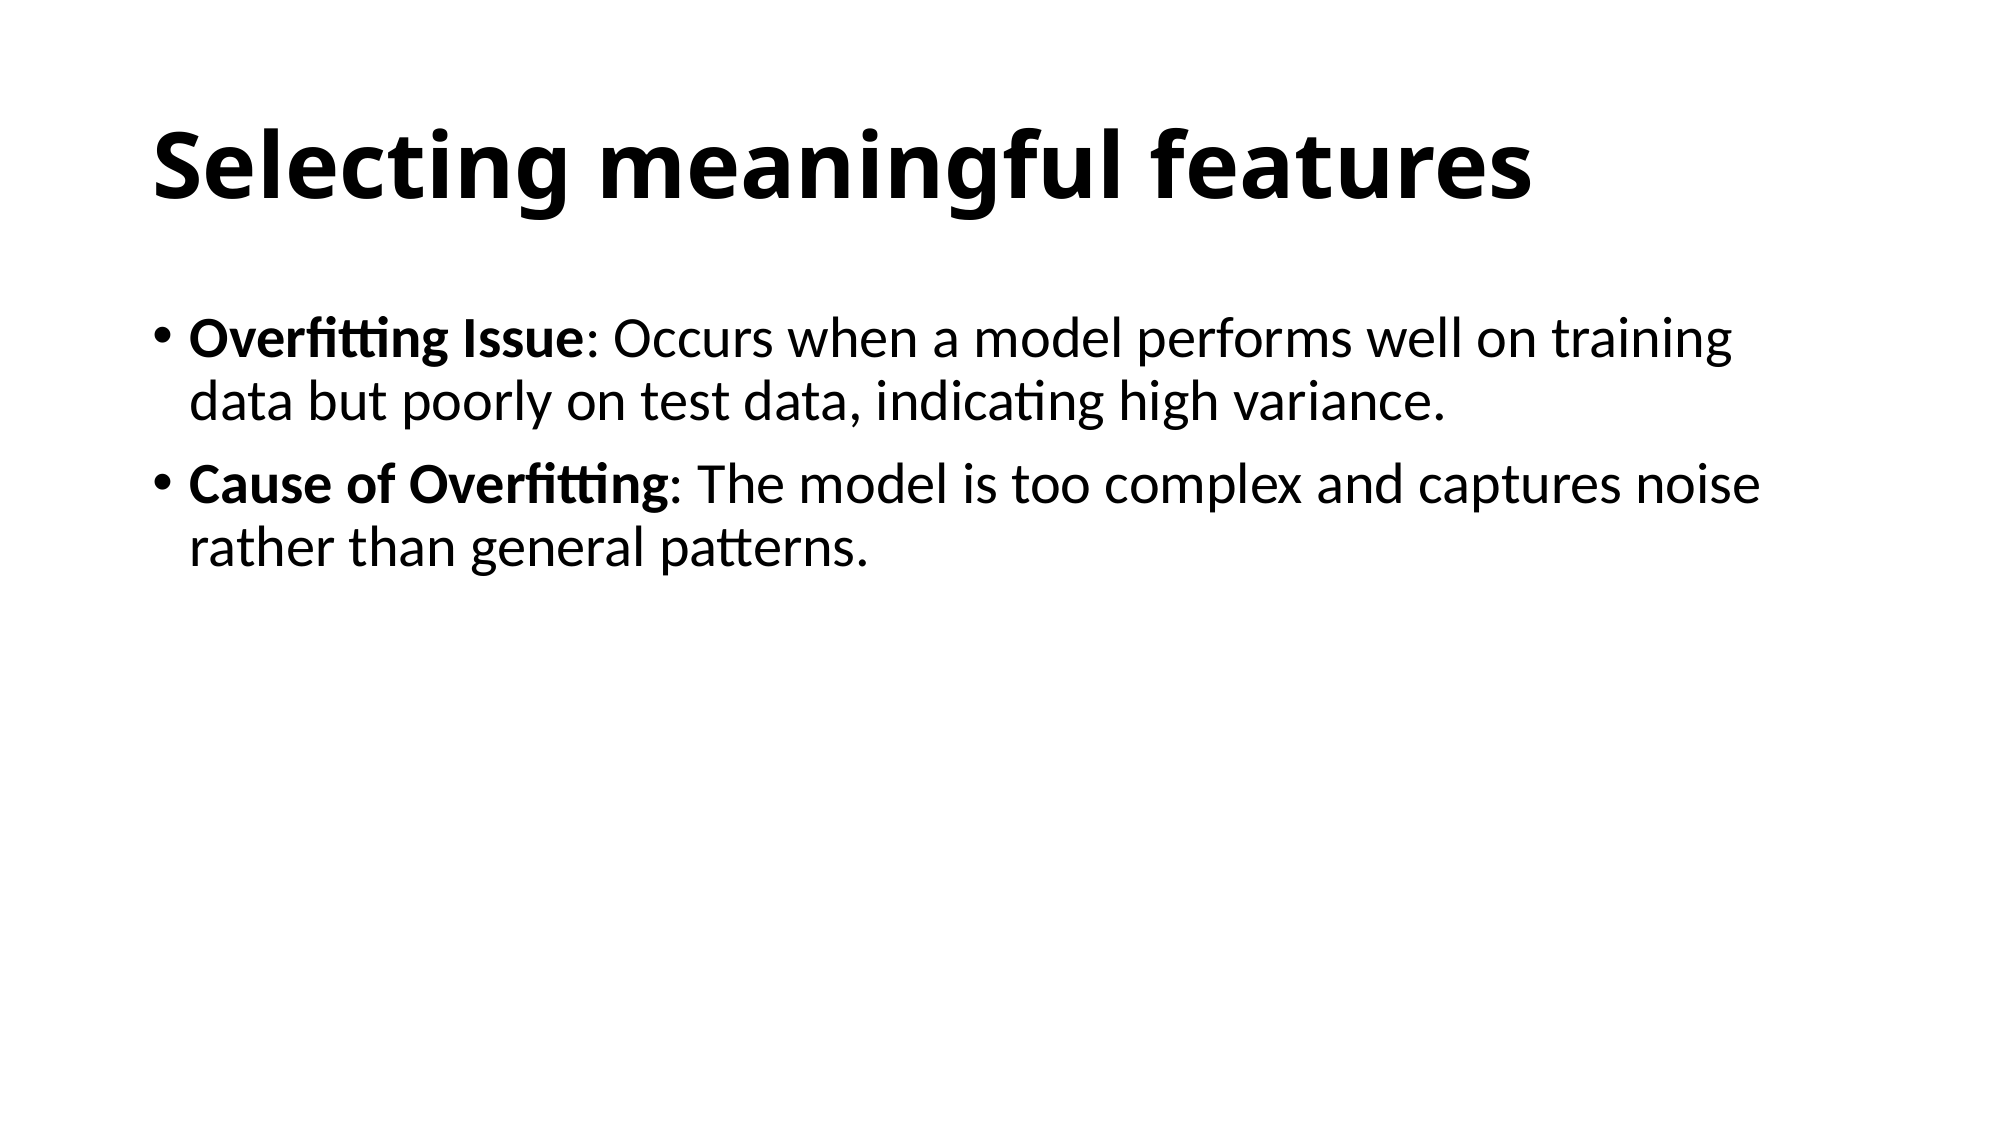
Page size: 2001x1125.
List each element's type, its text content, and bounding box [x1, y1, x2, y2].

title Selecting meaningful features [137, 59, 1863, 278]
list Overfitting Issue: Occurs when a model performs well on training data but poorly on test data, indicating high variance. Cause of Overfitting: The model is too complex and captures noise rather than general patterns. [137, 299, 1863, 1014]
